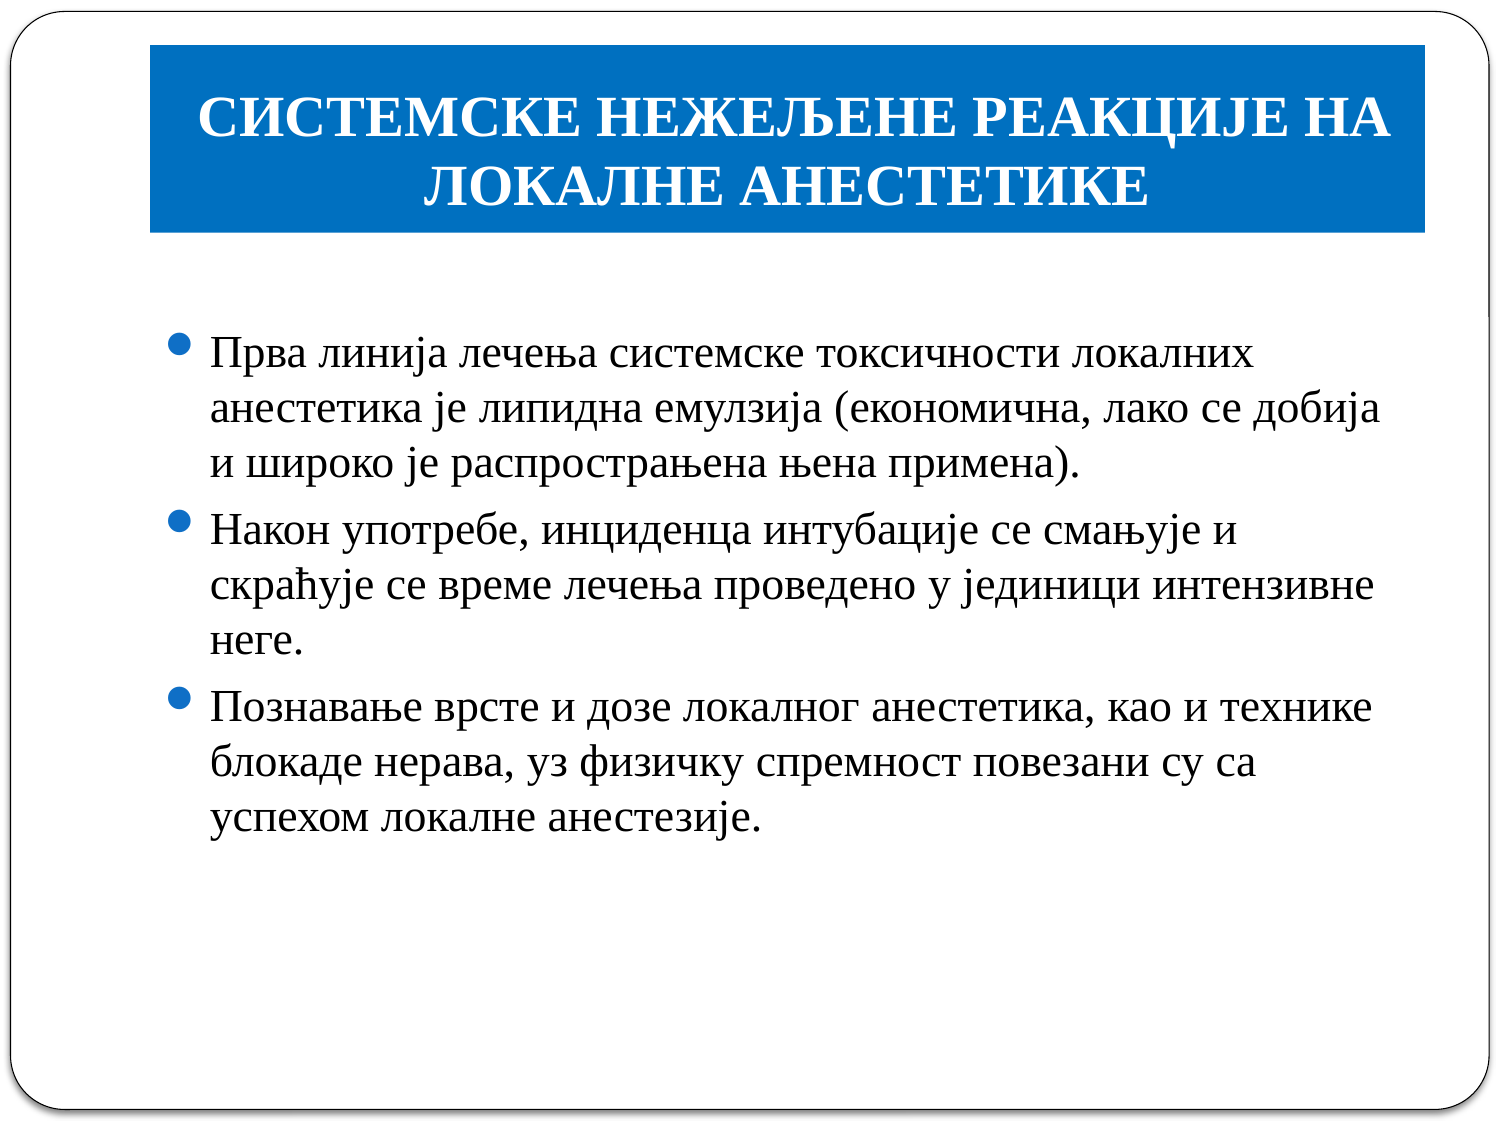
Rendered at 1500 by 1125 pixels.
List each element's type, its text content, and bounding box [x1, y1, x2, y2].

title СИСТЕМСКЕ НЕЖЕЉЕНЕ РЕАКЦИЈЕ НА ЛОКАЛНЕ АНЕСТЕТИКЕ [150, 45, 1425, 233]
list Прва линија лечења системске токсичности локалних анестетика је липидна емулзија (економична, лако се добија и широко је распрострањена њена примена). Након употребе, инциденца интубације се смањује и скраћује се време лечења проведено у јединици интензивне неге. Познавање врсте и дозе локалног анестетика, као и технике блокаде нерава, уз физичку спремност повезани су са успехом локалне анестезије. [150, 237, 1425, 988]
